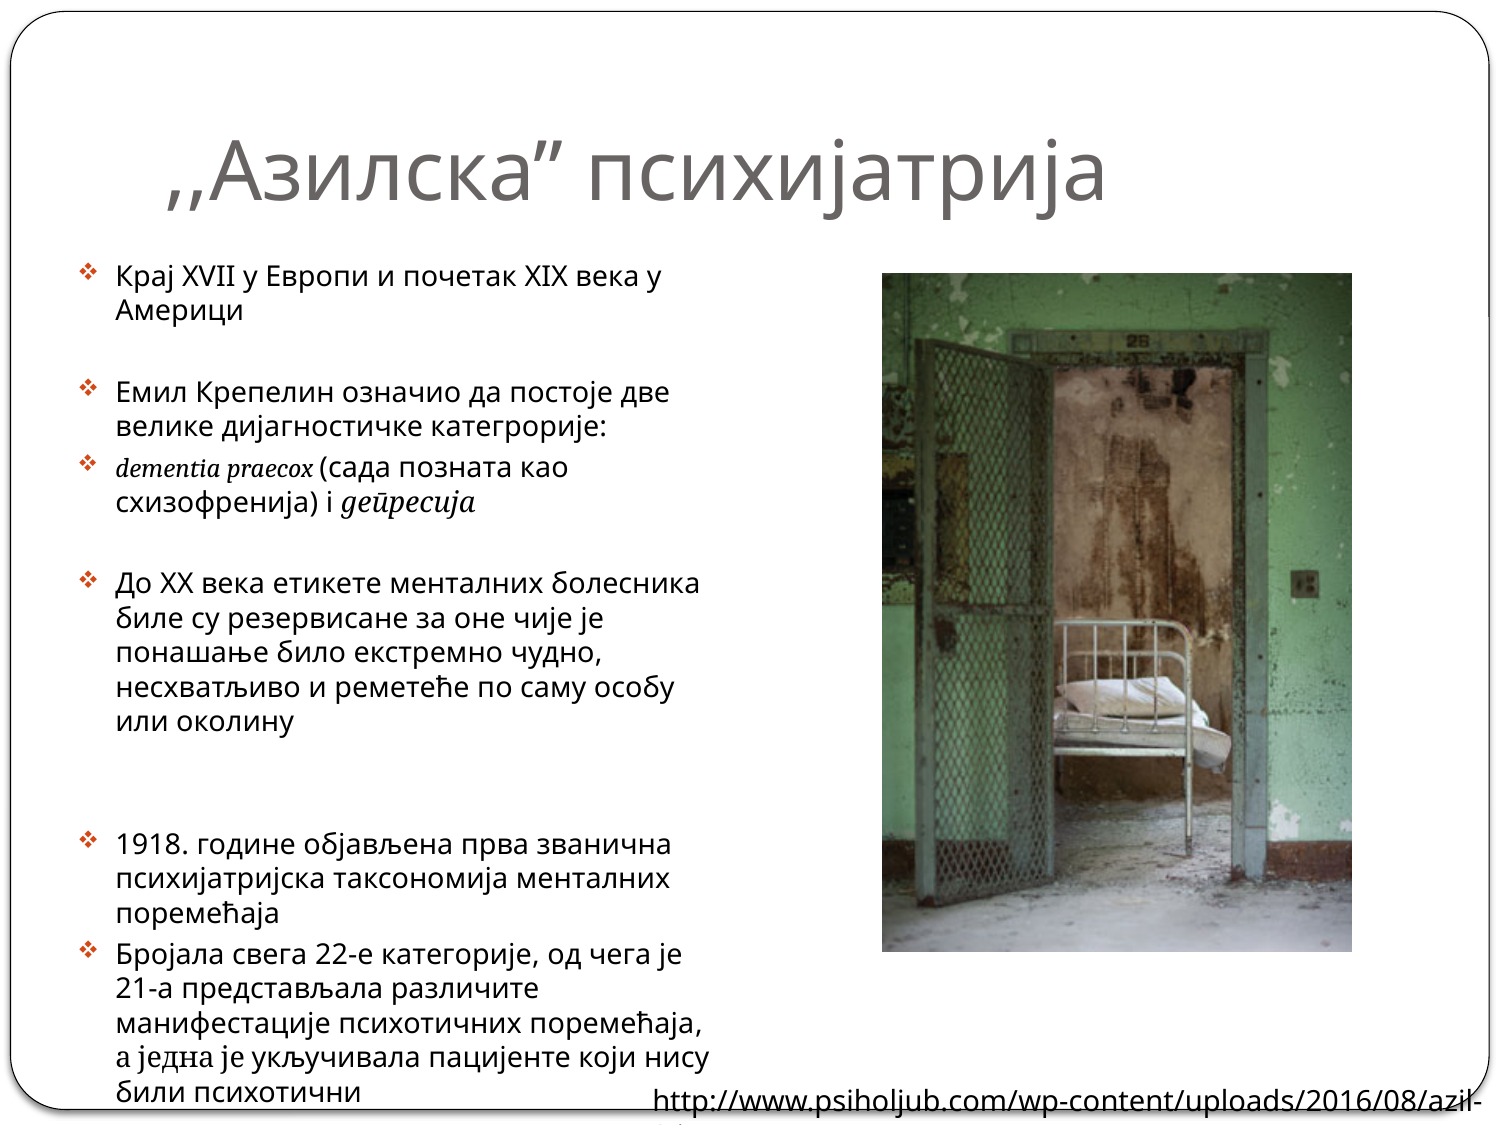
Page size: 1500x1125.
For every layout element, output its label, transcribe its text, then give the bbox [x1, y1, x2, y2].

title ,,Азилска” психијатрија [150, 45, 1425, 233]
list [882, 273, 1352, 952]
list Крај XVII у Европи и почетак XIX века у Америци Емил Крепелин означио да постоје две велике дијагностичке категрорије: dementia praecox (сада позната као схизофренија) i депресија До XX века етикете менталних болесника биле су резервисане за оне чије је понашање било екстремно чудно, несхватљиво и реметеће по саму особу или околину 1918. године објављена прва званична психијатријска таксономија менталних поремећаја Бројала свега 22-e категорије, од чега је 21-а представљала различите манифестације психотичних поремећаја, а једна је укључивала пацијенте који нису били психотични [62, 249, 738, 1125]
text_box http://www.psiholjub.com/wp-content/uploads/2016/08/azil-2.jpg [637, 1074, 1500, 1125]
